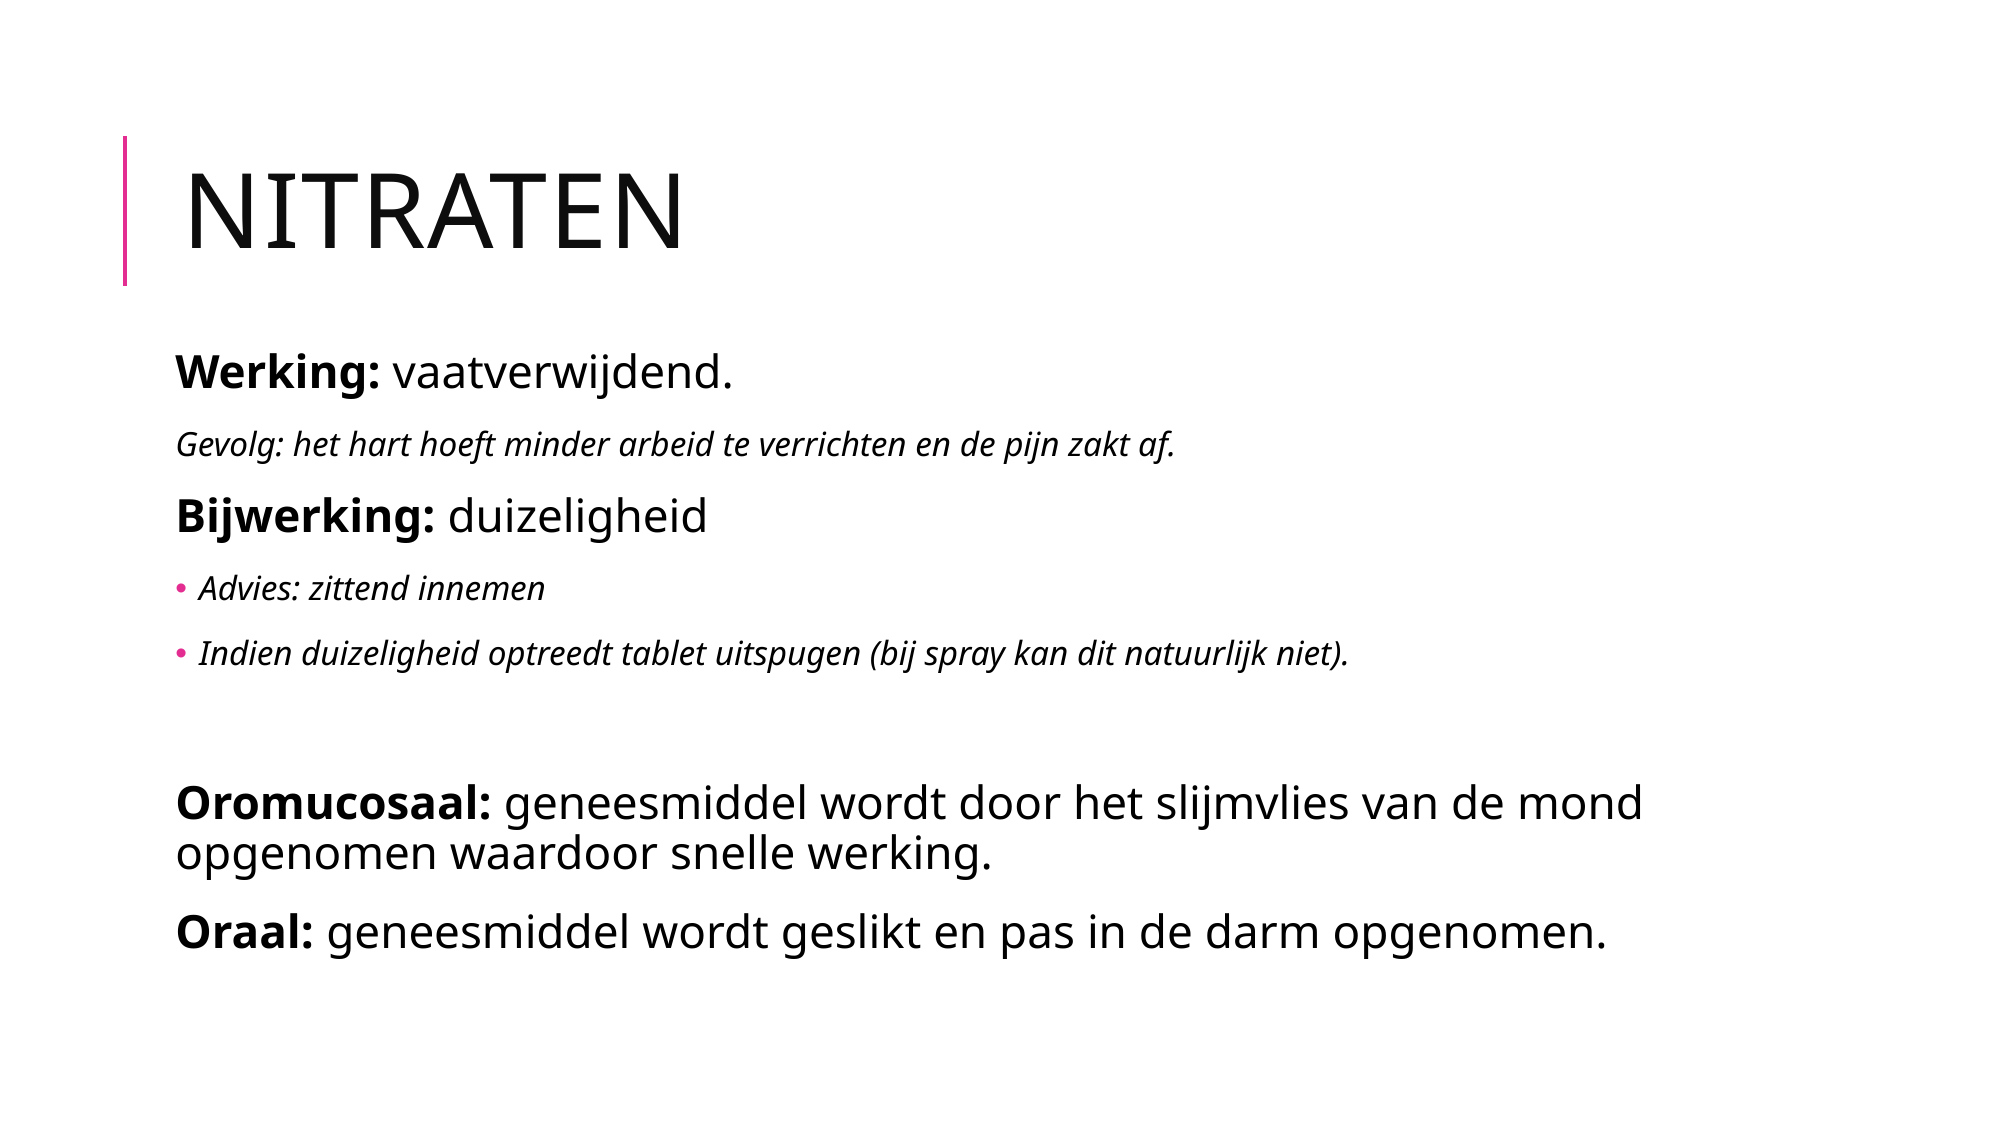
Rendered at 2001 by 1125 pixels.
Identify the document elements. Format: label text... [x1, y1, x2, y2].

title nitraten [168, 96, 1763, 341]
list Werking: vaatverwijdend. Gevolg: het hart hoeft minder arbeid te verrichten en de pijn zakt af. Bijwerking: duizeligheid Advies: zittend innemen Indien duizeligheid optreedt tablet uitspugen (bij spray kan dit natuurlijk niet). Oromucosaal: geneesmiddel wordt door het slijmvlies van de mond opgenomen waardoor snelle werking. Oraal: geneesmiddel wordt geslikt en pas in de darm opgenomen. [168, 341, 1763, 1002]
